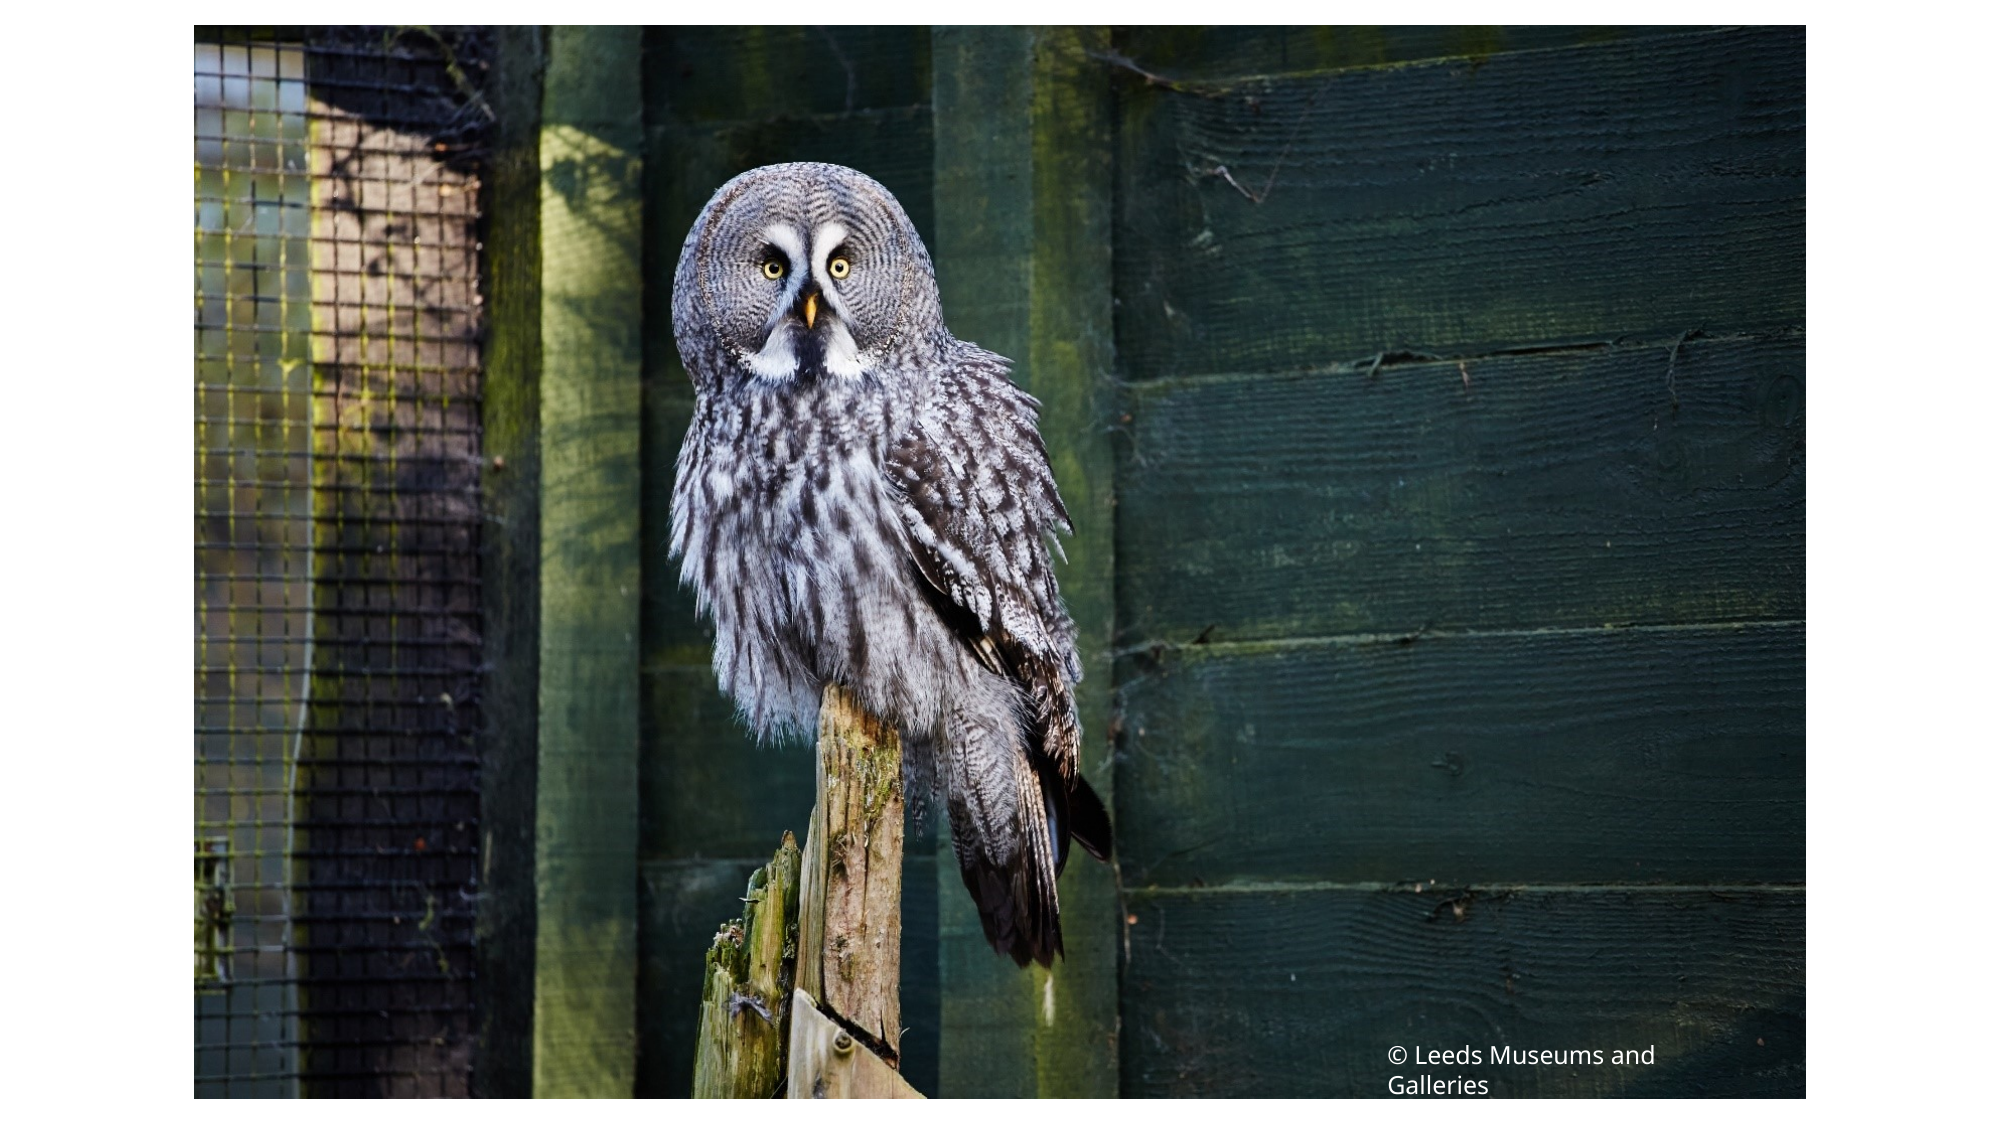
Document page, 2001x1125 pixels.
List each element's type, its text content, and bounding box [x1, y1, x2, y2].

text_box © Leeds Museums and Galleries [1372, 1099, 1779, 1107]
picture [194, 25, 1806, 1099]
